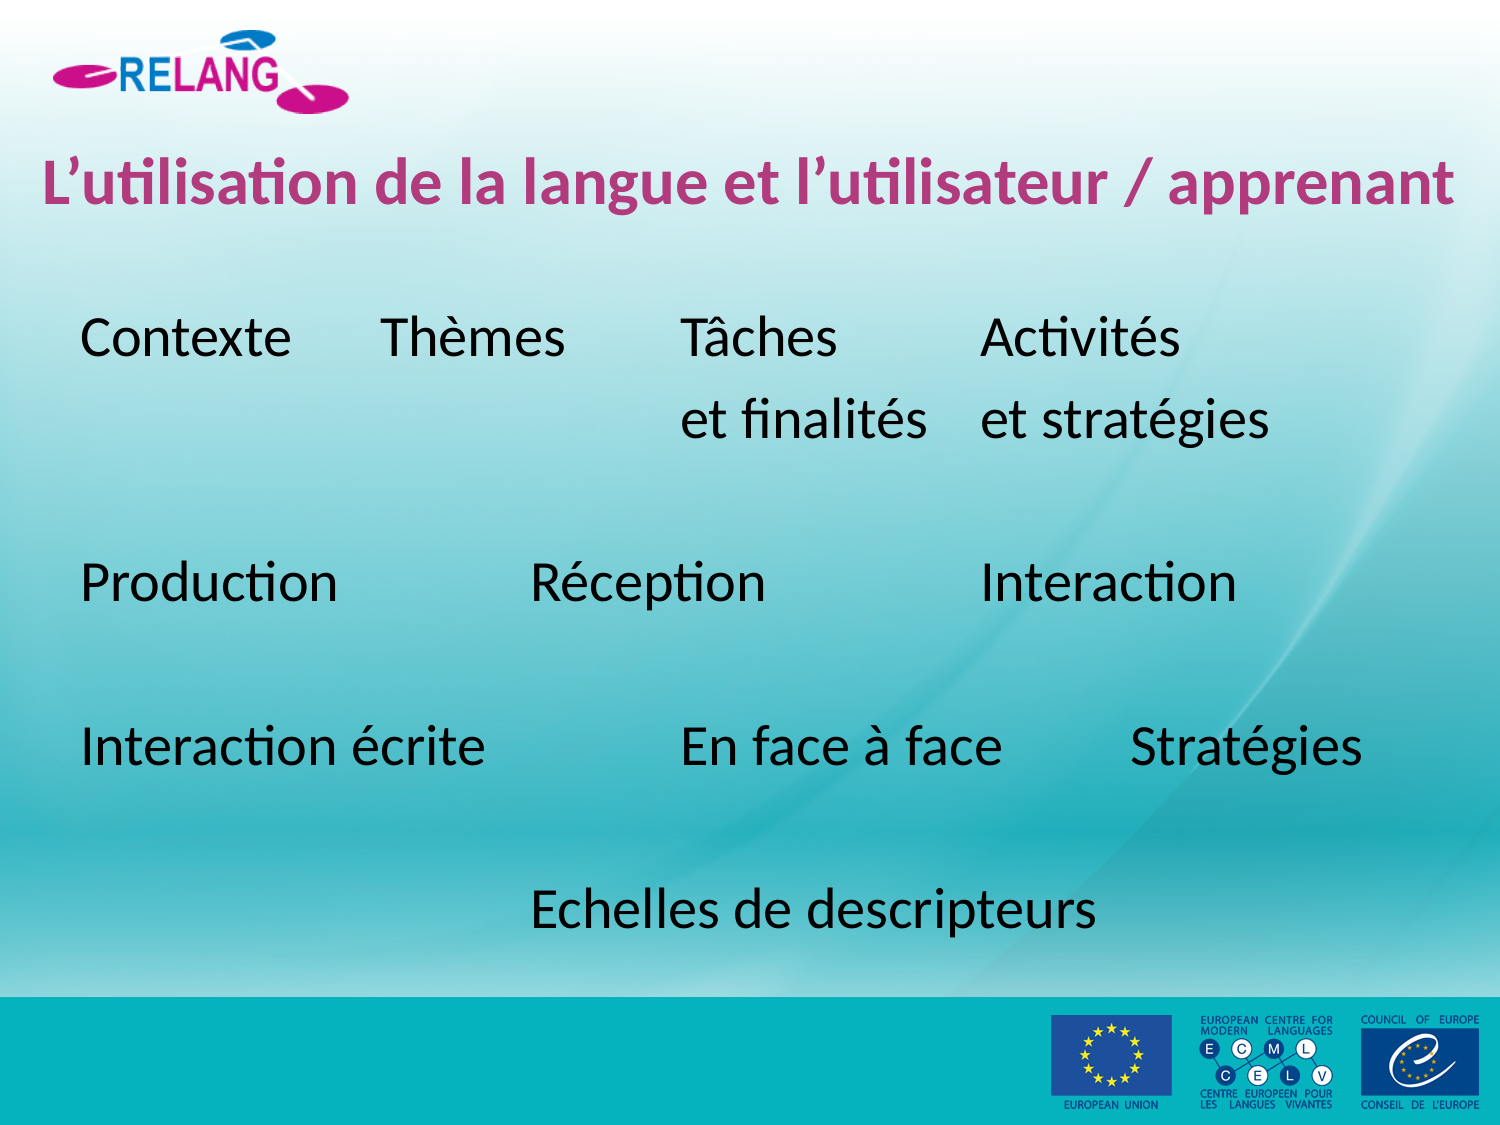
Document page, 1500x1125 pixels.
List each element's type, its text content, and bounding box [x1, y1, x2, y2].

title L’utilisation de la langue et l’utilisateur / apprenant [24, 112, 1475, 243]
picture [0, 0, 1500, 1125]
list Contexte Thèmes Tâches Activités et finalités et stratégies Production Réception Interaction Interaction écrite En face à face Stratégies Echelles de descripteurs [64, 290, 1425, 965]
